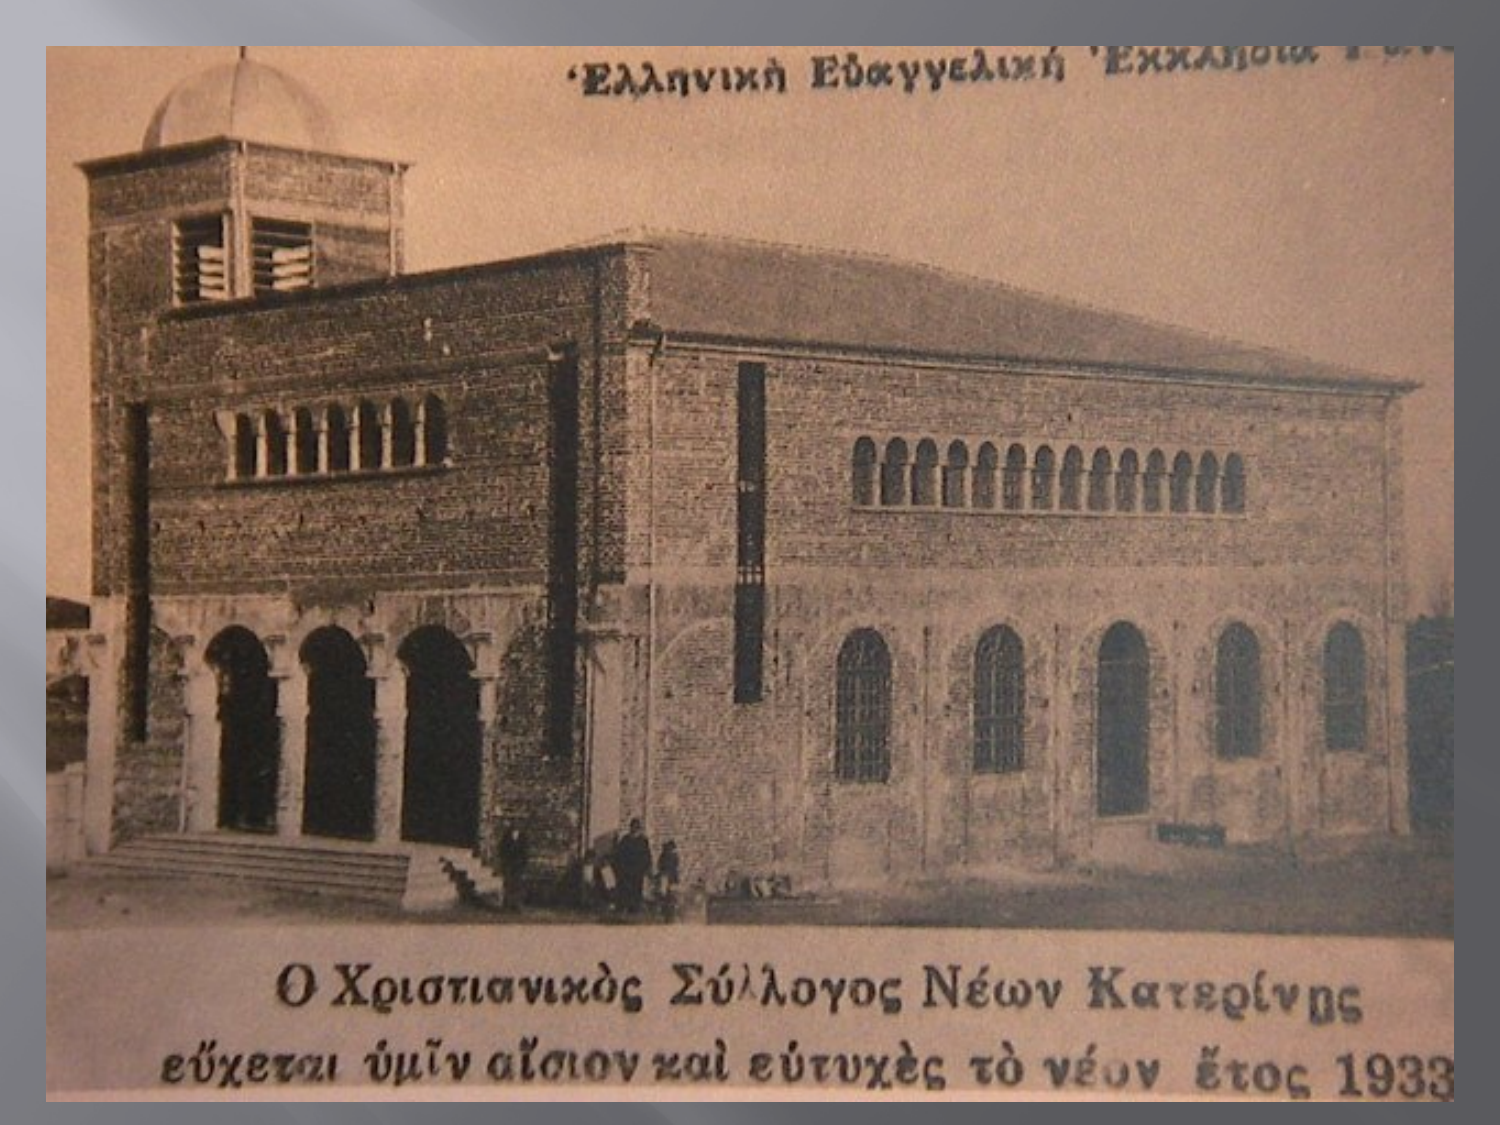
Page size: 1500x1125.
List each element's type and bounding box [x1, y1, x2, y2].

list [46, 46, 1454, 1102]
